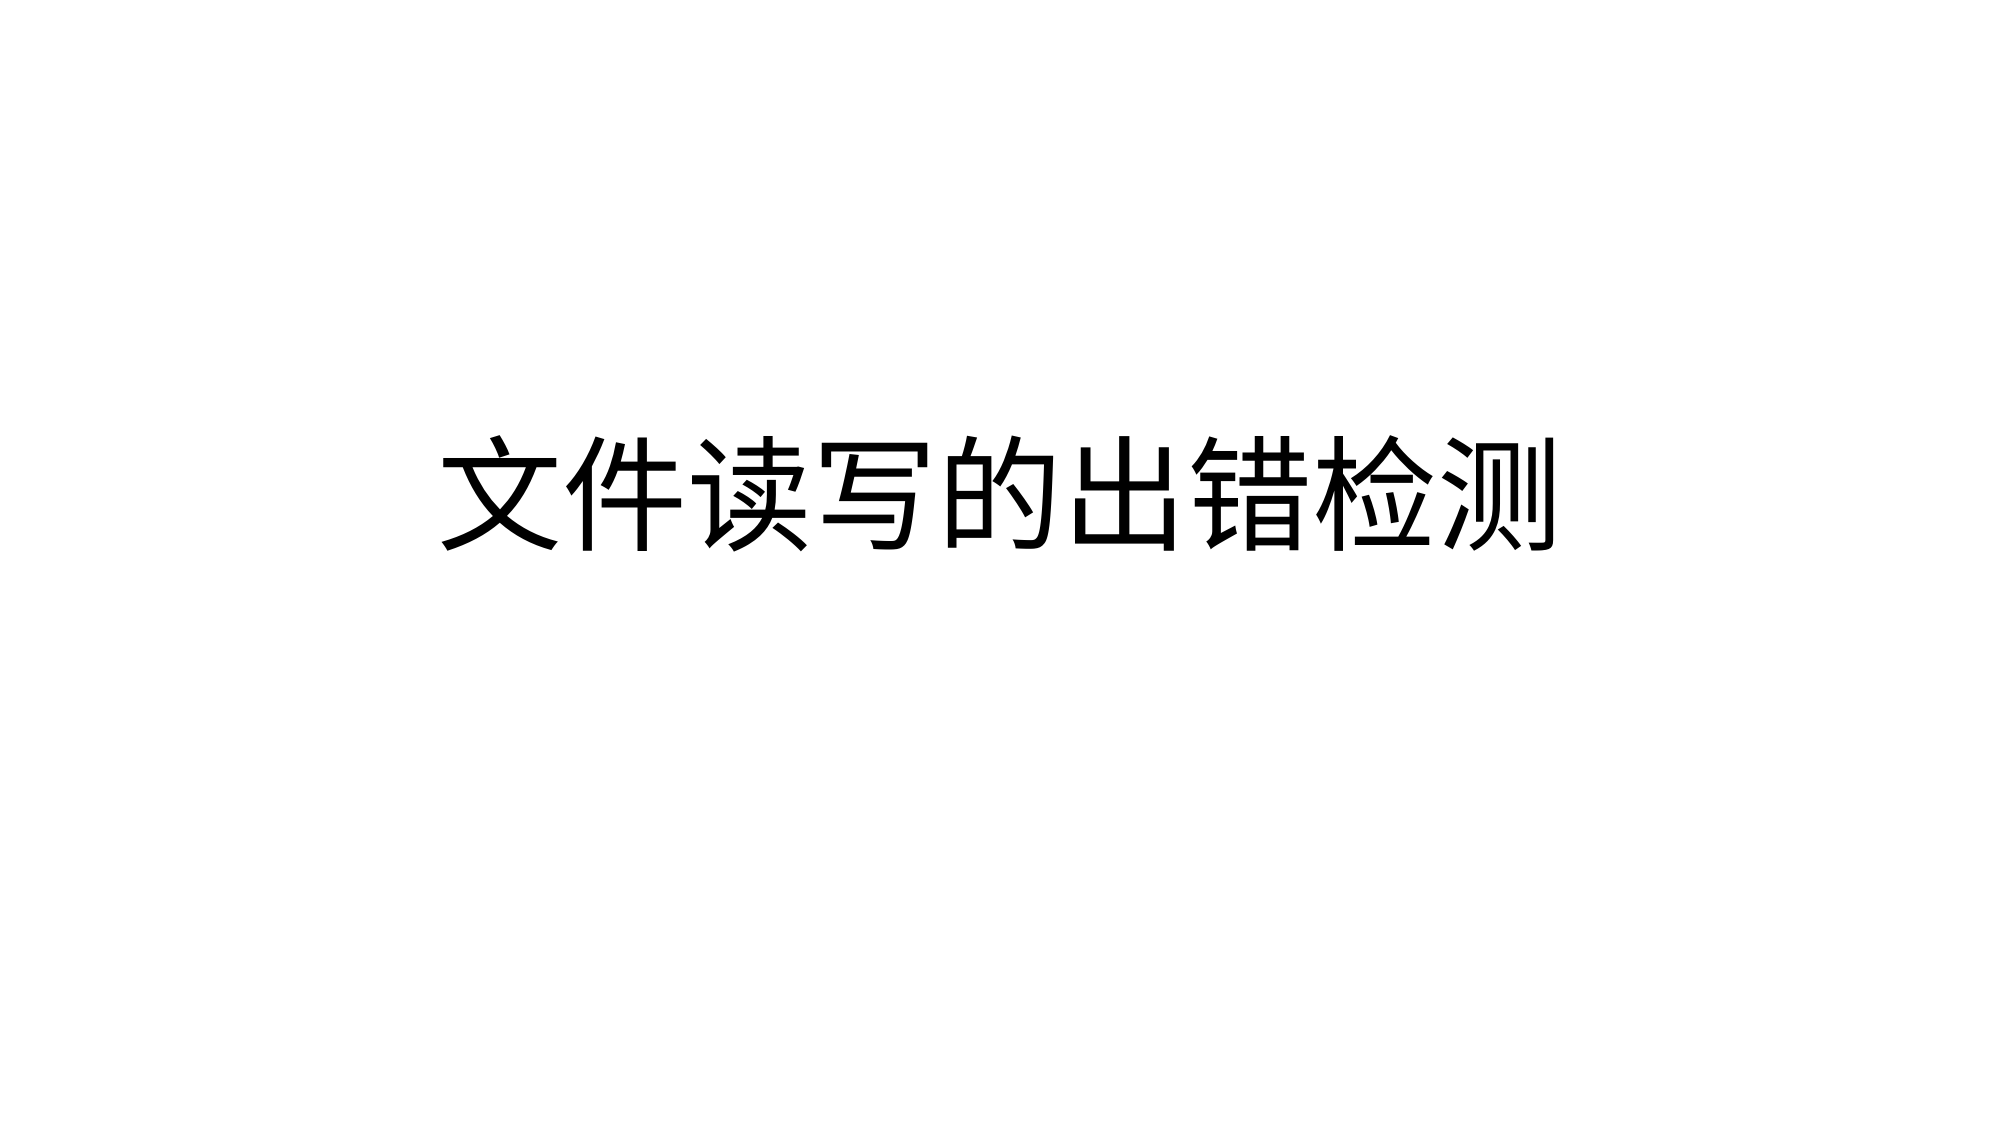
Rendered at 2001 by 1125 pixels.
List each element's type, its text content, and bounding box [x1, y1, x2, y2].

title 文件读写的出错检测 [249, 184, 1750, 576]
